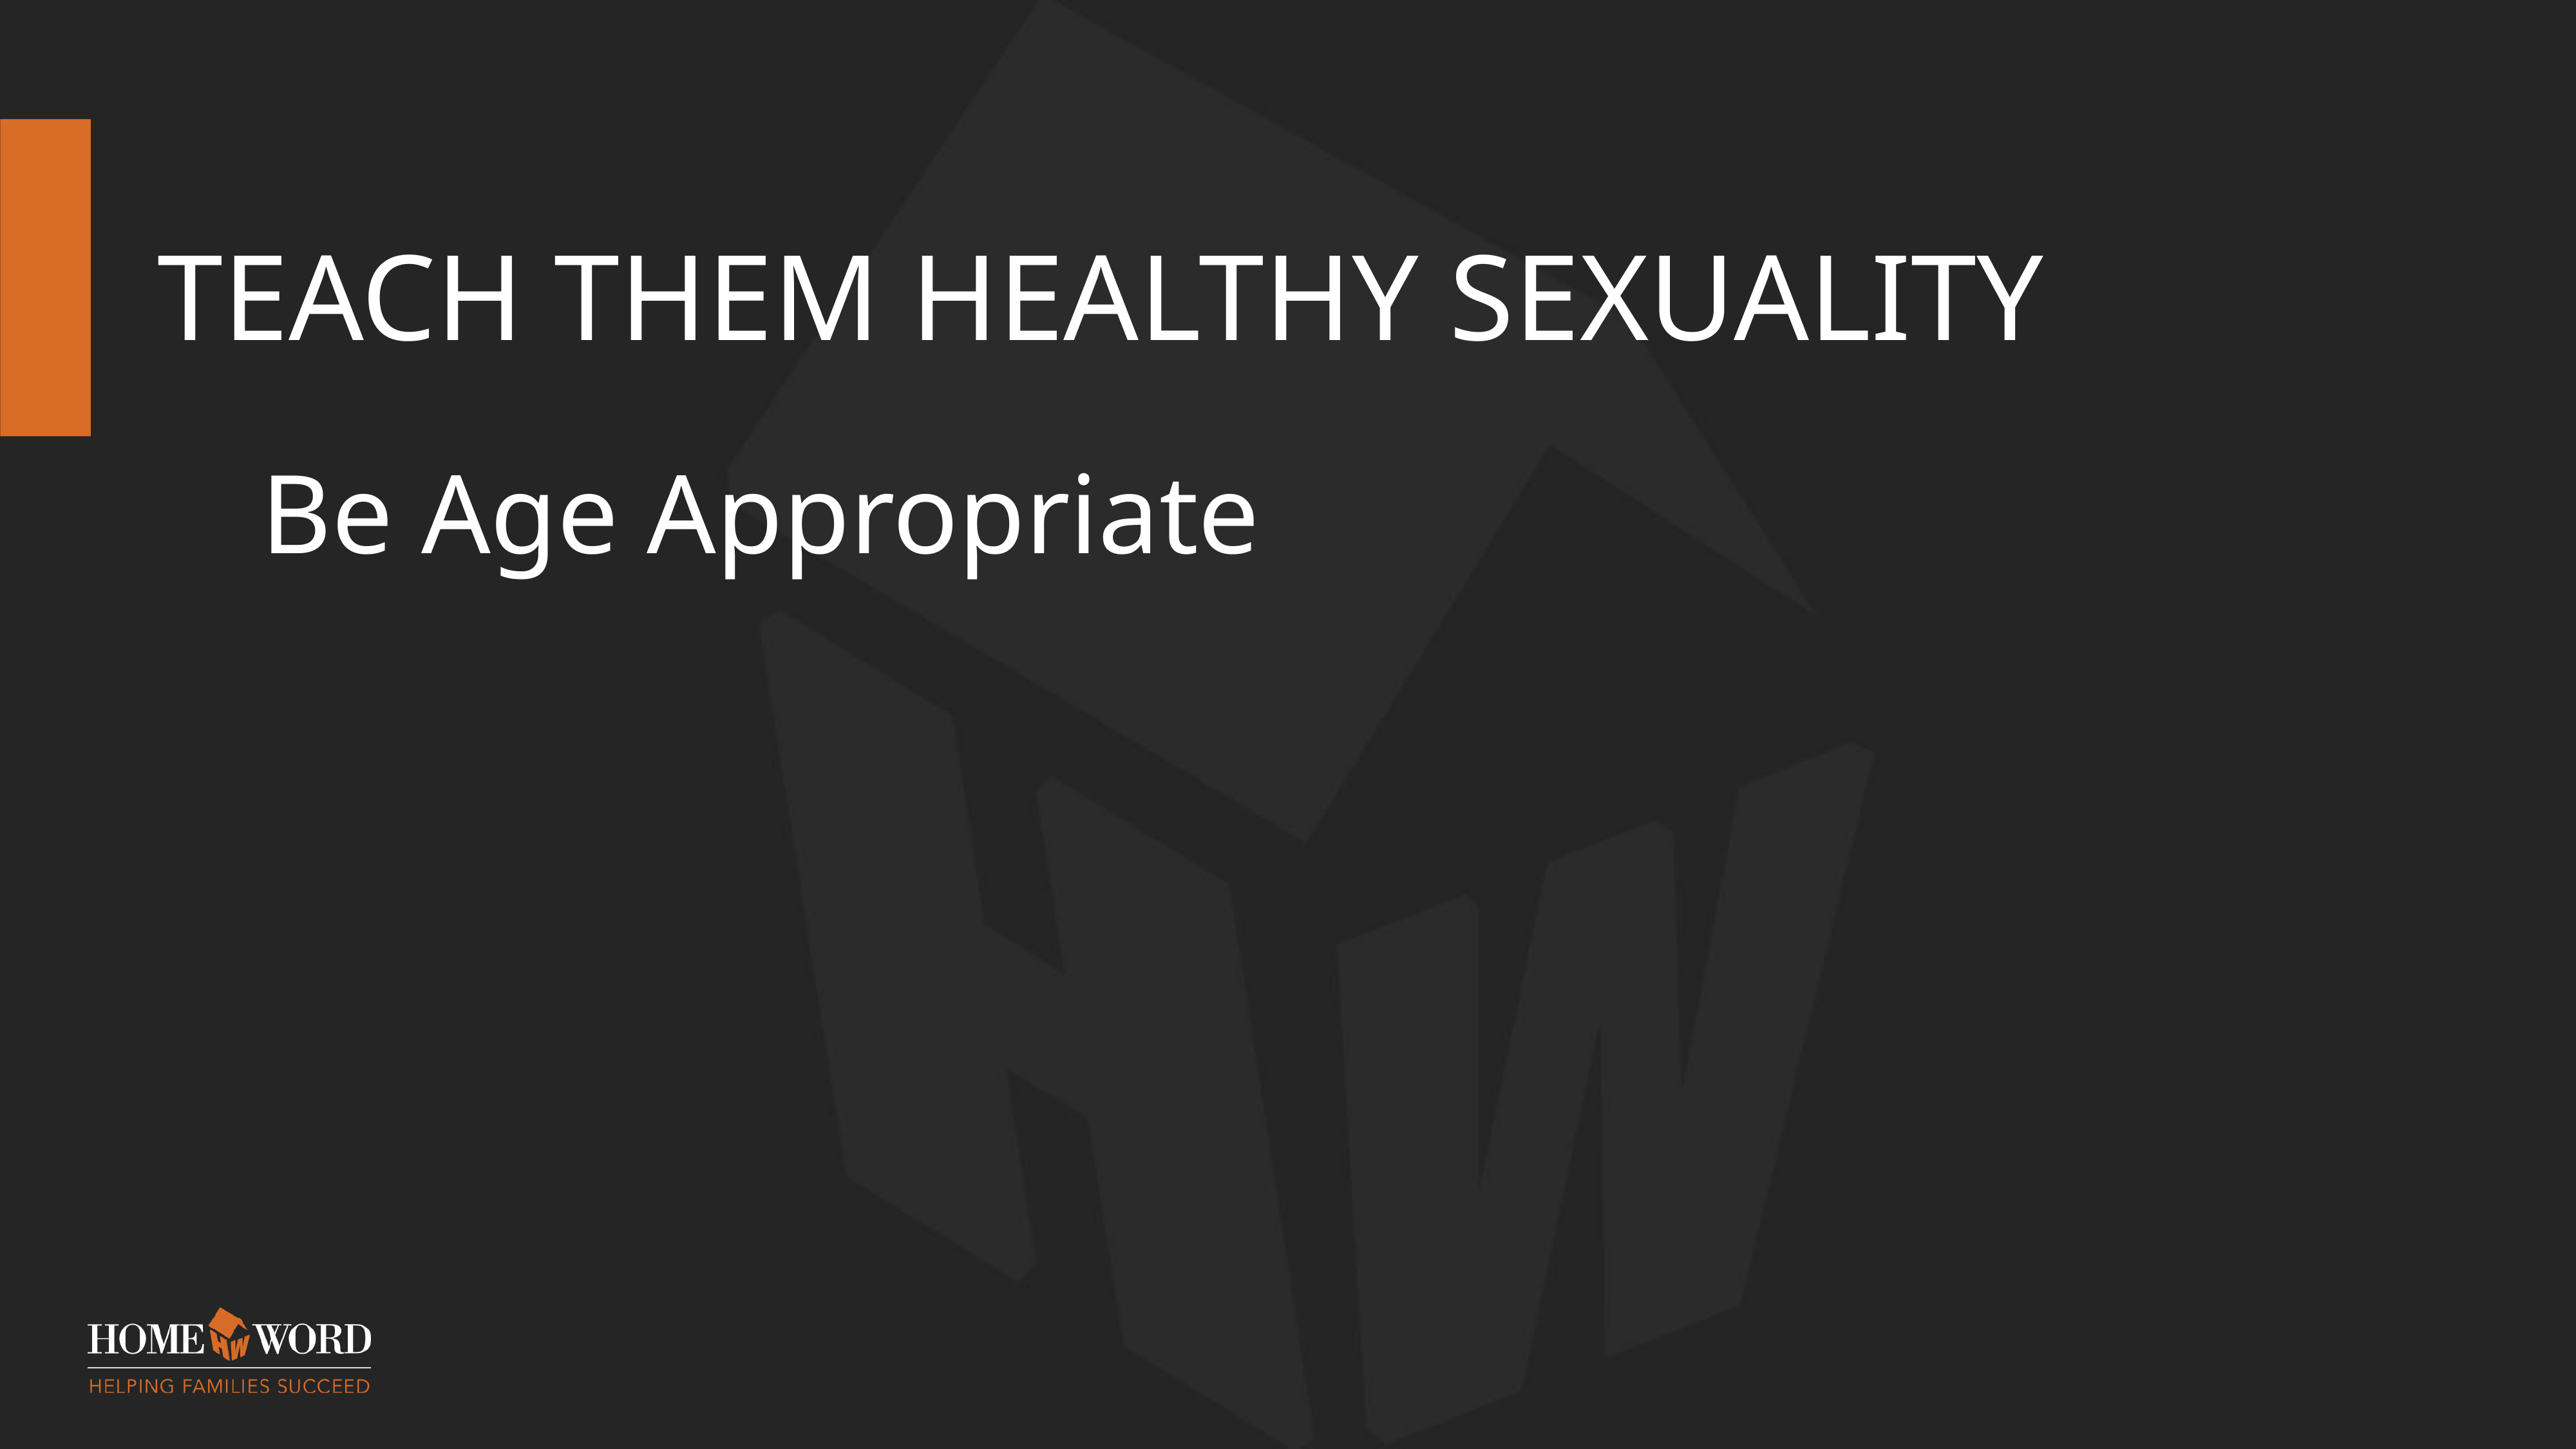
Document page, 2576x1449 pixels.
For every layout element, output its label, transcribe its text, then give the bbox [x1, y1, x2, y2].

title Teach Them Healthy Sexuality [151, 120, 2396, 466]
picture [0, 0, 2576, 1449]
text_box Be Age Appropriate [256, 439, 2175, 596]
